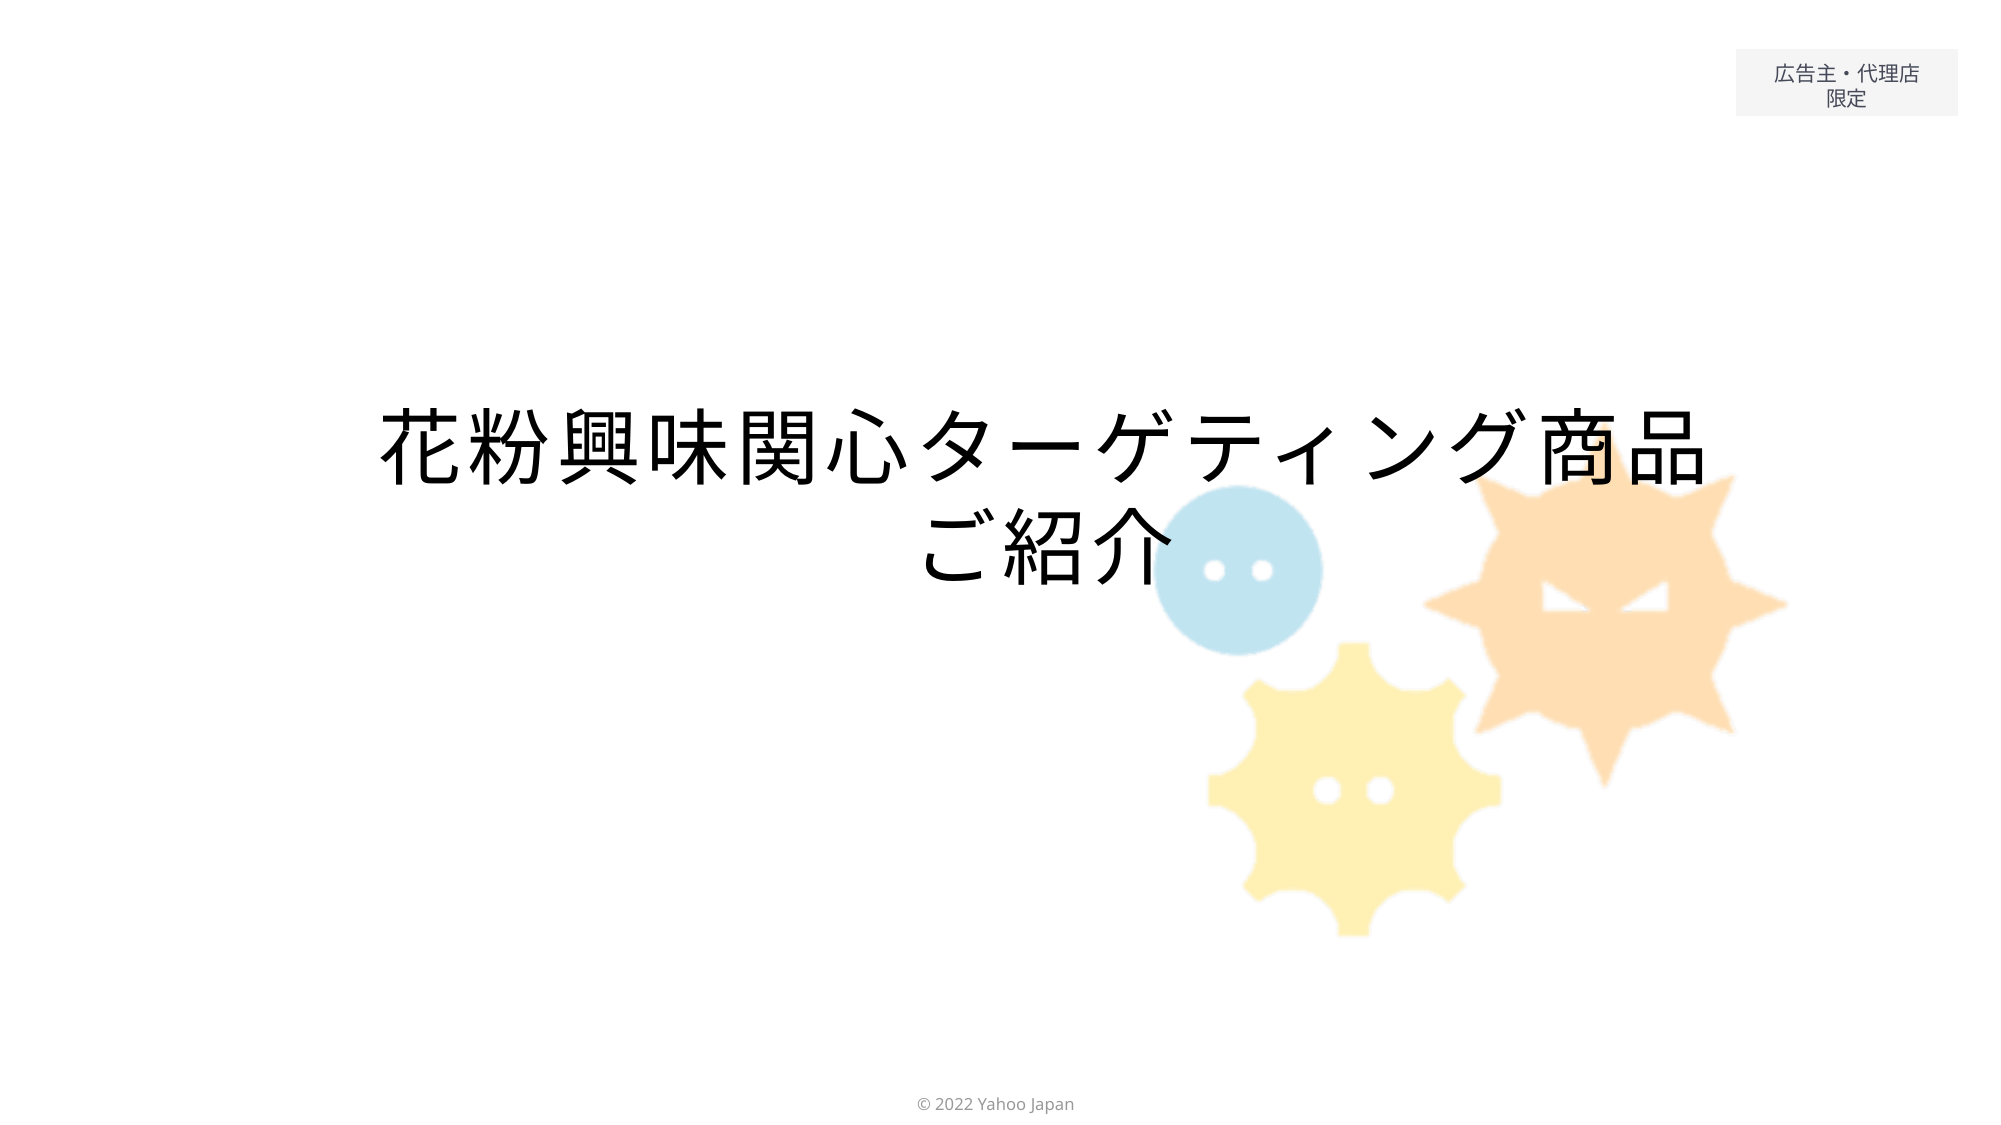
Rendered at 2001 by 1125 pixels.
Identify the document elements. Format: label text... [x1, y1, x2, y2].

picture [1106, 409, 1804, 953]
text_box 花粉興味関心ターゲティング商品 ご紹介 [297, 428, 1414, 563]
text_box [951, 301, 1900, 1073]
